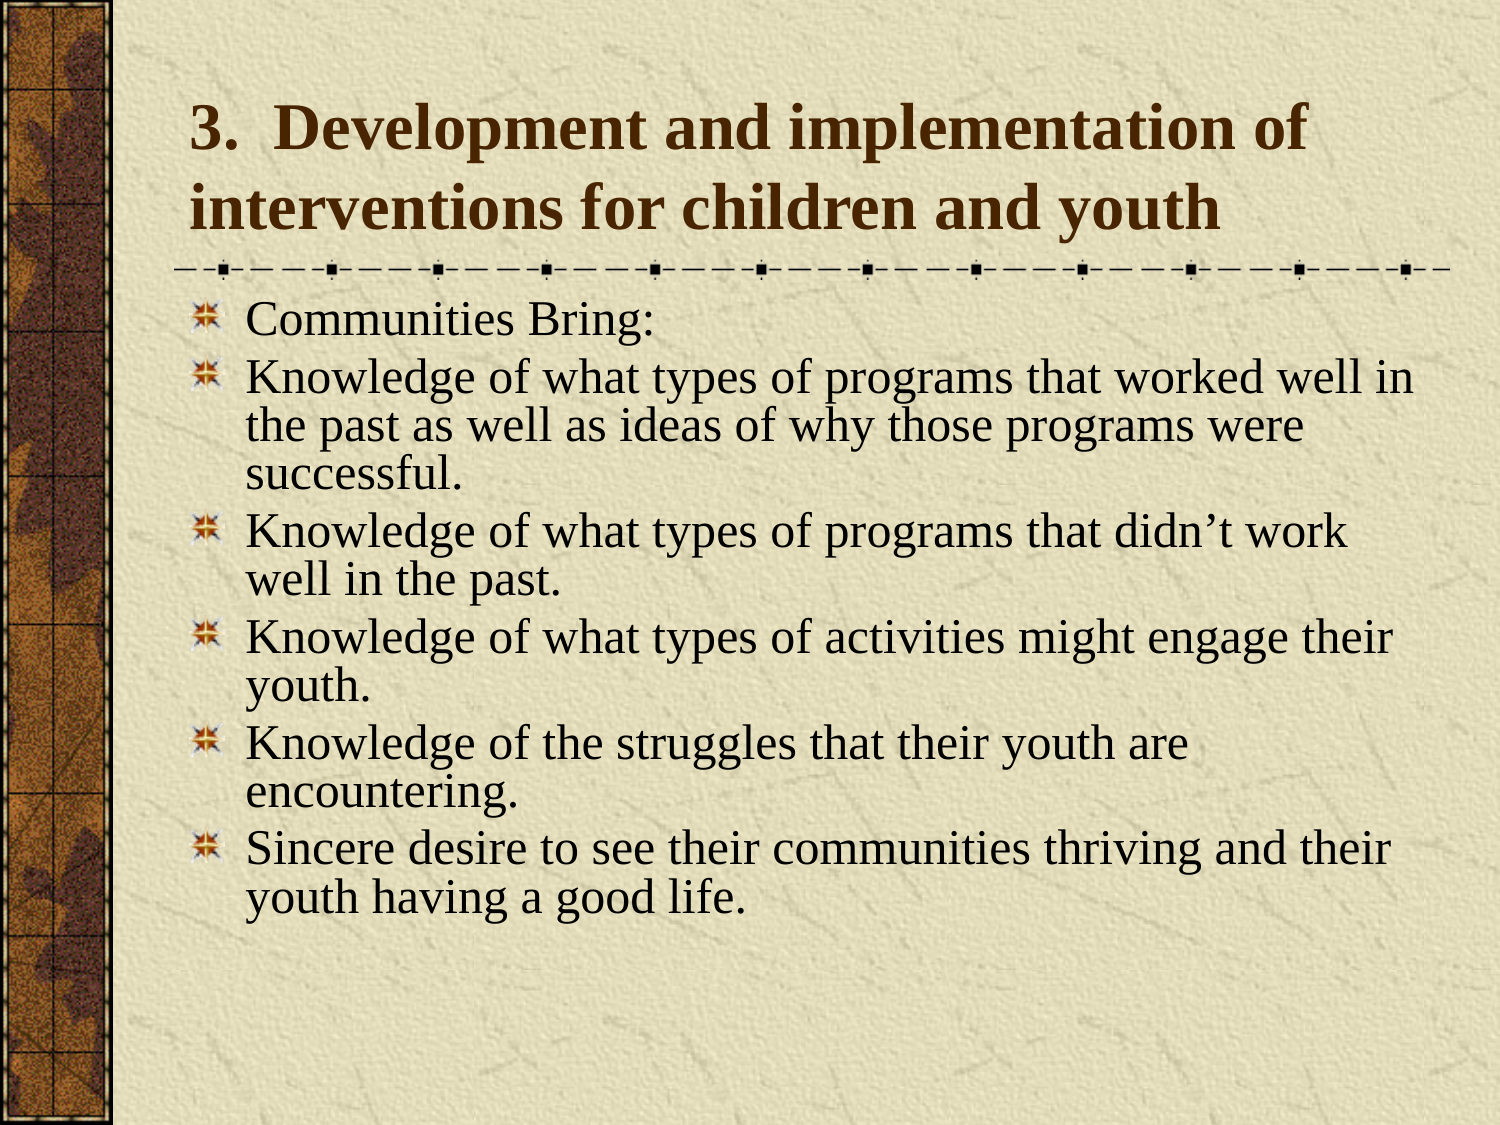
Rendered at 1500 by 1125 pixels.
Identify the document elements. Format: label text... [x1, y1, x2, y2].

picture [0, 0, 1500, 1125]
title 3. Development and implementation of interventions for children and youth [174, 62, 1451, 251]
list Communities Bring: Knowledge of what types of programs that worked well in the past as well as ideas of why those programs were successful. Knowledge of what types of programs that didn’t work well in the past. Knowledge of what types of activities might engage their youth. Knowledge of the struggles that their youth are encountering. Sincere desire to see their communities thriving and their youth having a good life. [173, 289, 1449, 965]
